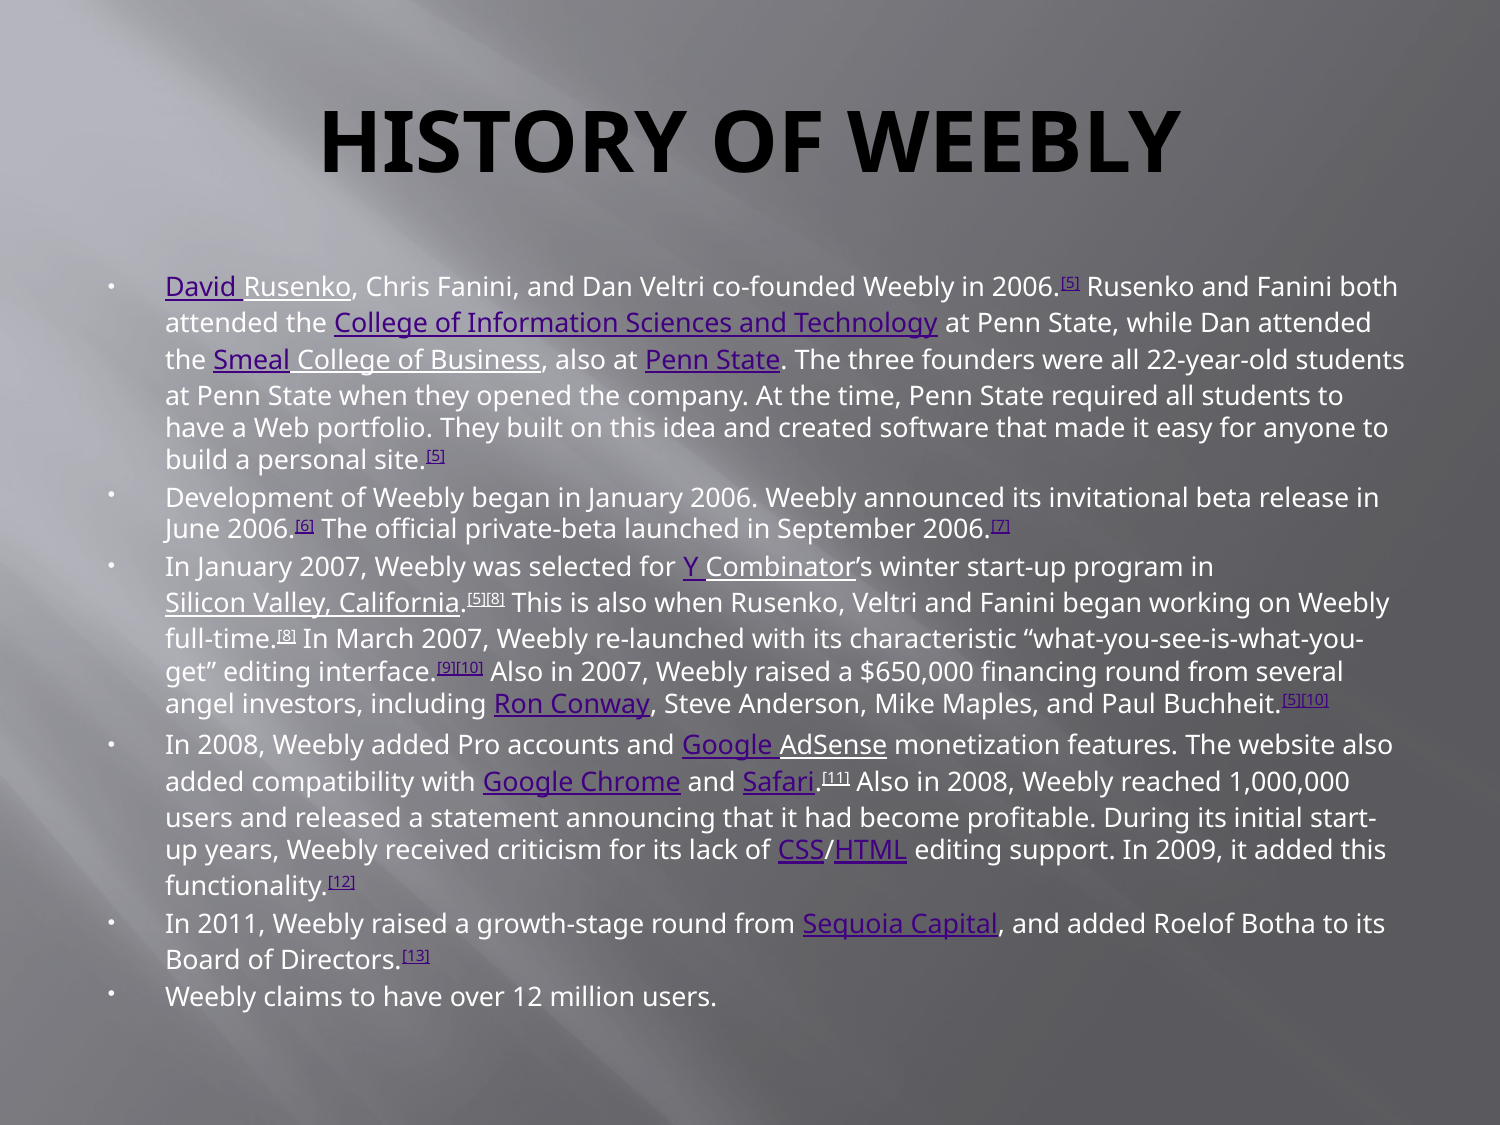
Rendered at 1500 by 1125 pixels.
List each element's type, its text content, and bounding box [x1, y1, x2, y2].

list David Rusenko, Chris Fanini, and Dan Veltri co-founded Weebly in 2006.[5] Rusenko and Fanini both attended the College of Information Sciences and Technology at Penn State, while Dan attended the Smeal College of Business, also at Penn State. The three founders were all 22-year-old students at Penn State when they opened the company. At the time, Penn State required all students to have a Web portfolio. They built on this idea and created software that made it easy for anyone to build a personal site.[5] Development of Weebly began in January 2006. Weebly announced its invitational beta release in June 2006.[6] The official private-beta launched in September 2006.[7] In January 2007, Weebly was selected for Y Combinator’s winter start-up program in Silicon Valley, California.[5][8] This is also when Rusenko, Veltri and Fanini began working on Weebly full-time.[8] In March 2007, Weebly re-launched with its characteristic “what-you-see-is-what-you-get” editing interface.[9][10] Also in 2007, Weebly raised a $650,000 financing round from several angel investors, including Ron Conway, Steve Anderson, Mike Maples, and Paul Buchheit.[5][10] In 2008, Weebly added Pro accounts and Google AdSense monetization features. The website also added compatibility with Google Chrome and Safari.[11] Also in 2008, Weebly reached 1,000,000 users and released a statement announcing that it had become profitable. During its initial start-up years, Weebly received criticism for its lack of CSS/HTML editing support. In 2009, it added this functionality.[12] In 2011, Weebly raised a growth-stage round from Sequoia Capital, and added Roelof Botha to its Board of Directors.[13] Weebly claims to have over 12 million users. [75, 262, 1425, 1035]
title HISTORY OF WEEBLY [75, 45, 1425, 233]
